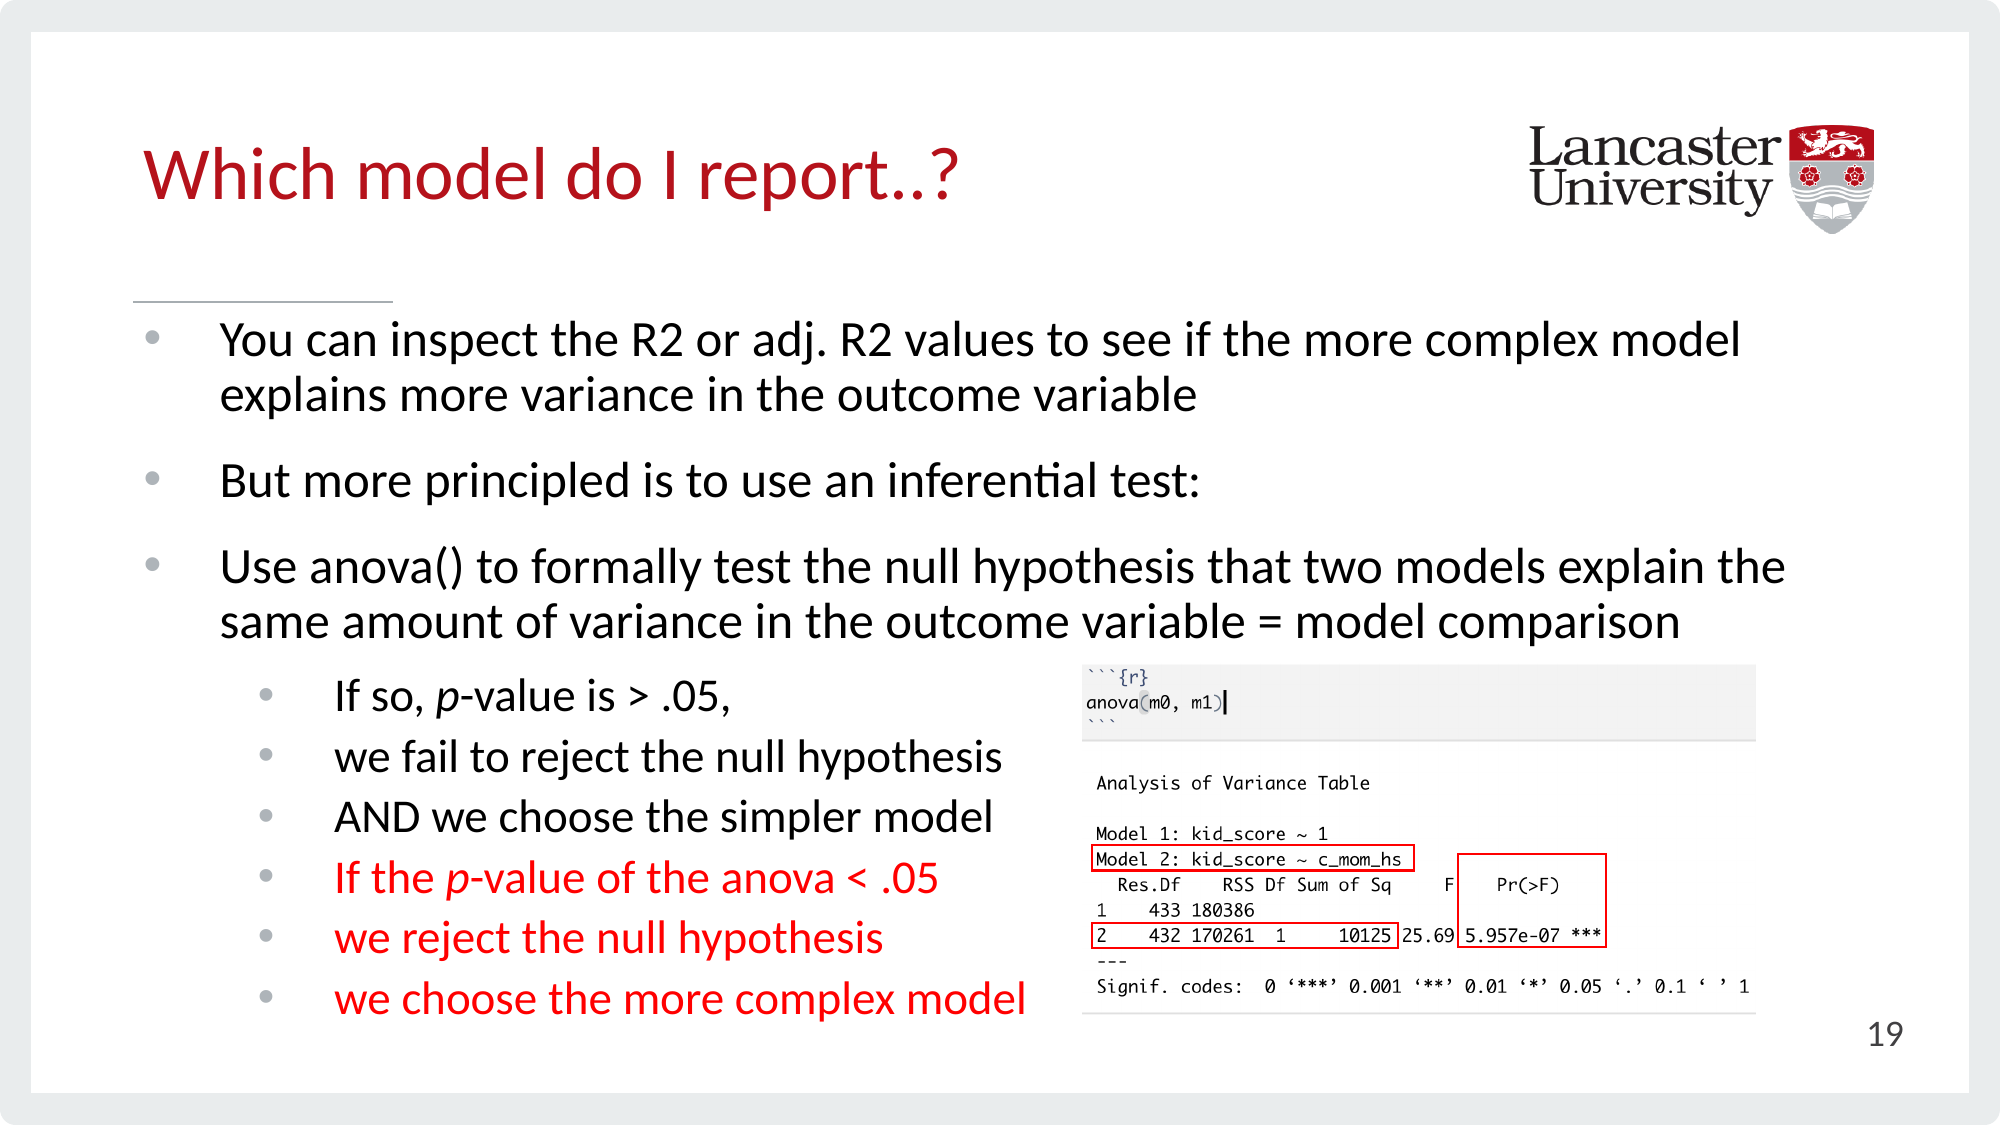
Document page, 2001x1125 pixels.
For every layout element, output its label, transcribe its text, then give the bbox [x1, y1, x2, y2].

title Which model do I report..? [128, 78, 1448, 279]
list You can inspect the R2 or adj. R2 values to see if the more complex model explains more variance in the outcome variable But more principled is to use an inferential test: Use anova() to formally test the null hypothesis that two models explain the same amount of variance in the outcome variable = model comparison If so, p-value is > .05, we fail to reject the null hypothesis AND we choose the simpler model If the p-value of the anova < .05 we reject the null hypothesis we choose the more complex model [128, 304, 1843, 1047]
picture [1081, 663, 1756, 1015]
slide_number 19 [1468, 1001, 1919, 1061]
